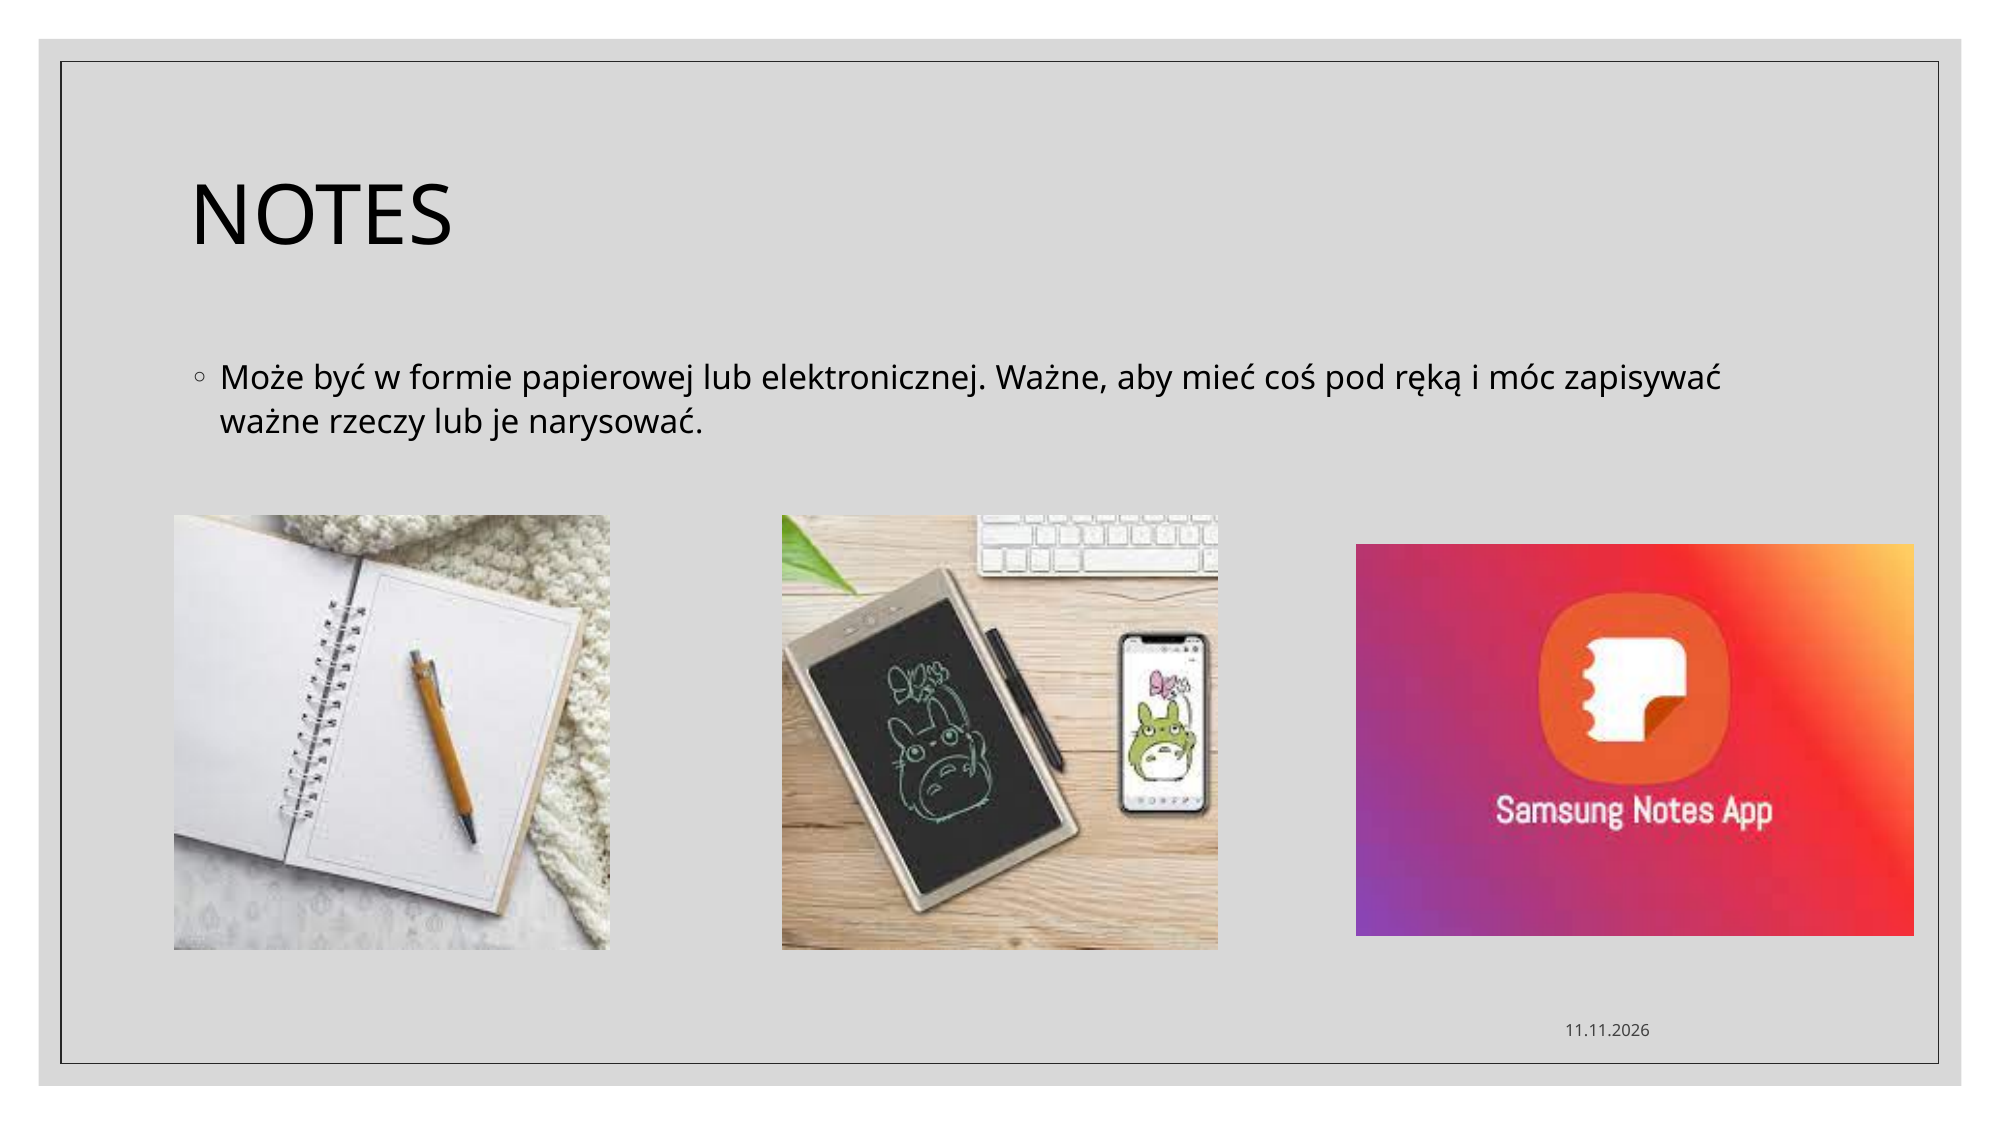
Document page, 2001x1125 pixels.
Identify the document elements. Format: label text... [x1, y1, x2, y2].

picture [1356, 544, 1914, 936]
picture [174, 515, 610, 950]
list Może być w formie papierowej lub elektronicznej. Ważne, aby mieć coś pod ręką i móc zapisywać ważne rzeczy lub je narysować. [174, 345, 1825, 977]
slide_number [1190, 990, 1665, 1050]
picture [782, 515, 1218, 950]
title NOTES [174, 105, 1825, 331]
